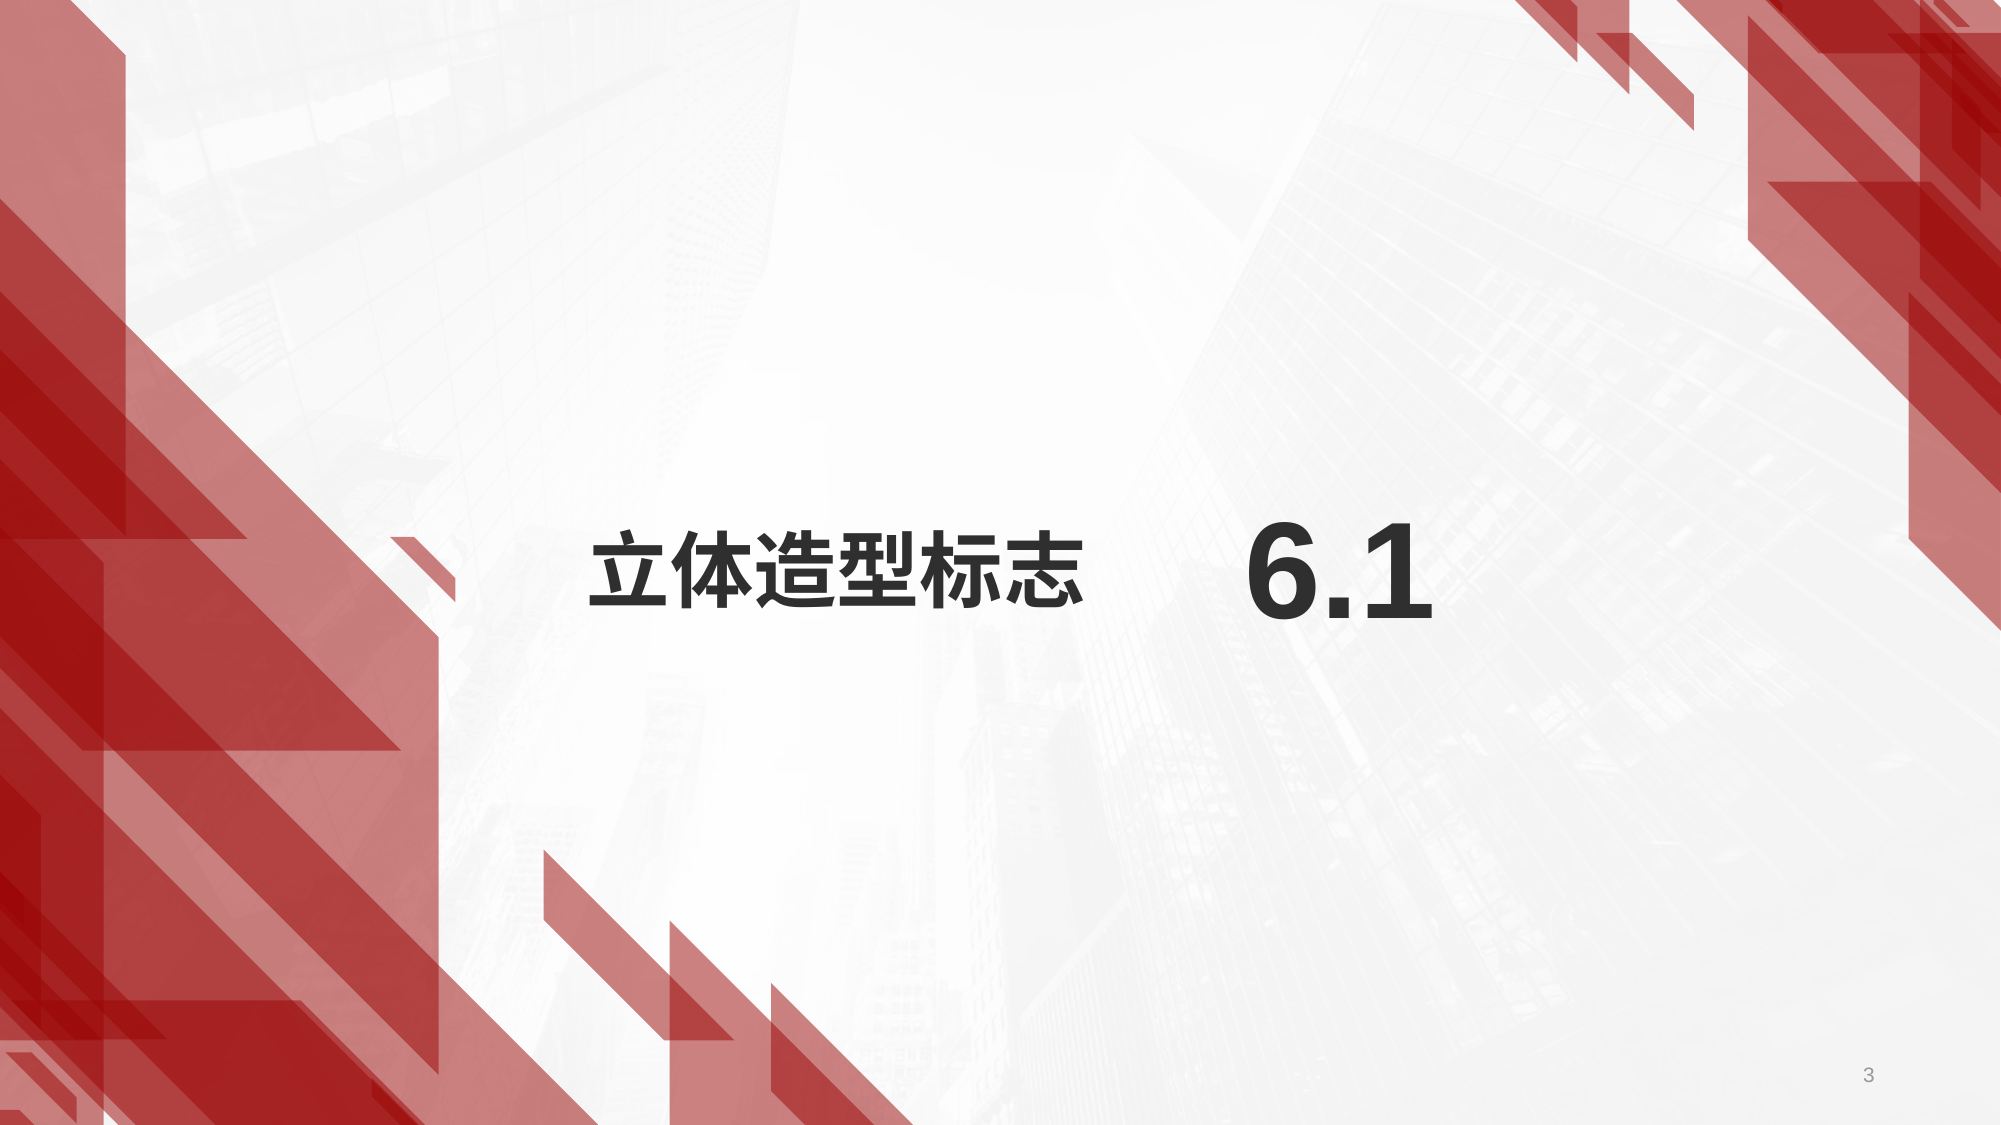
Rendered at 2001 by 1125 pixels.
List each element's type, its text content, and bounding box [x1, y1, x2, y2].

slide_number 3 [1452, 1056, 1890, 1092]
list 6.1 [1229, 471, 1453, 654]
title 立体造型标志 [571, 499, 1105, 626]
